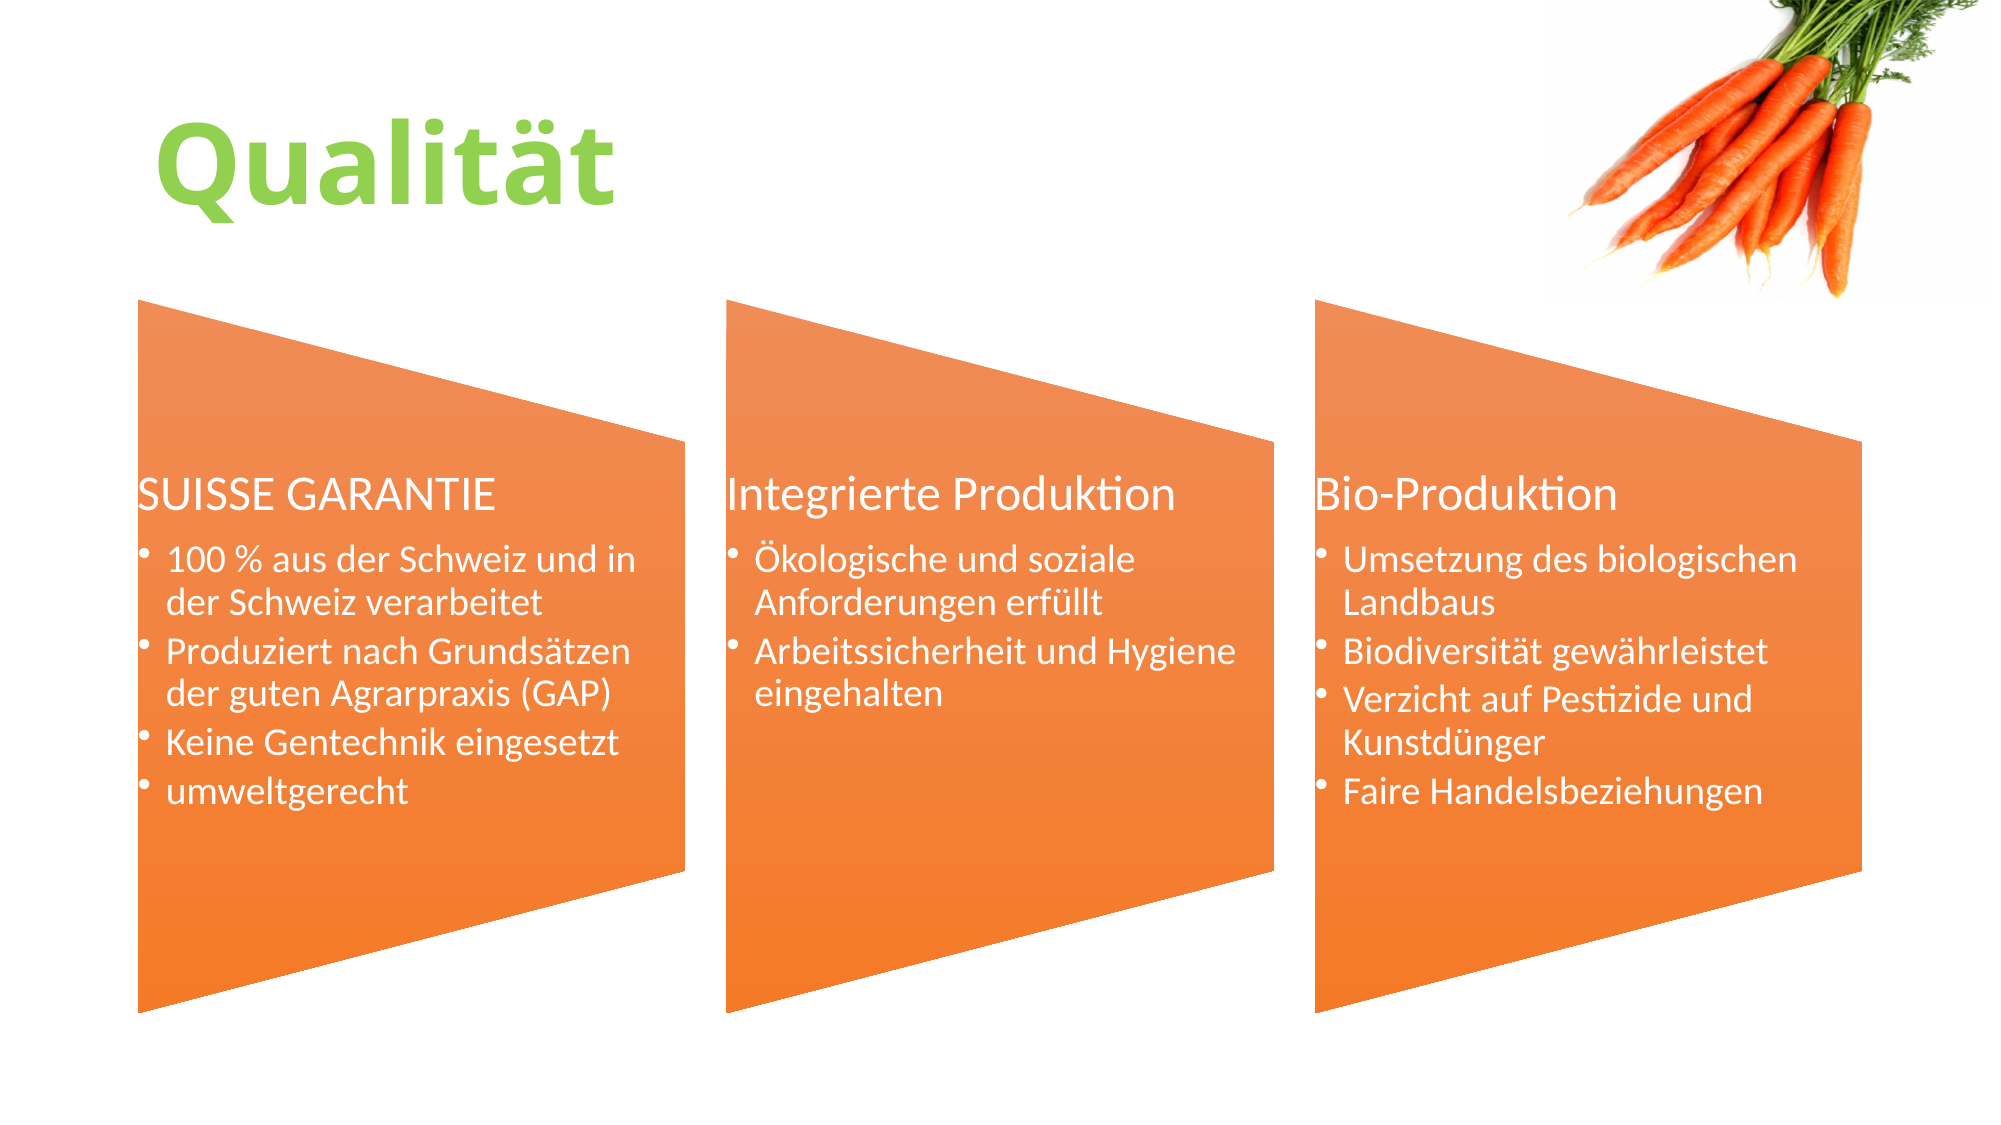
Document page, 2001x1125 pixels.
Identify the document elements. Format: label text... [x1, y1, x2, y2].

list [137, 299, 1863, 1014]
title Qualität [137, 59, 1863, 278]
picture [1545, 0, 1990, 300]
